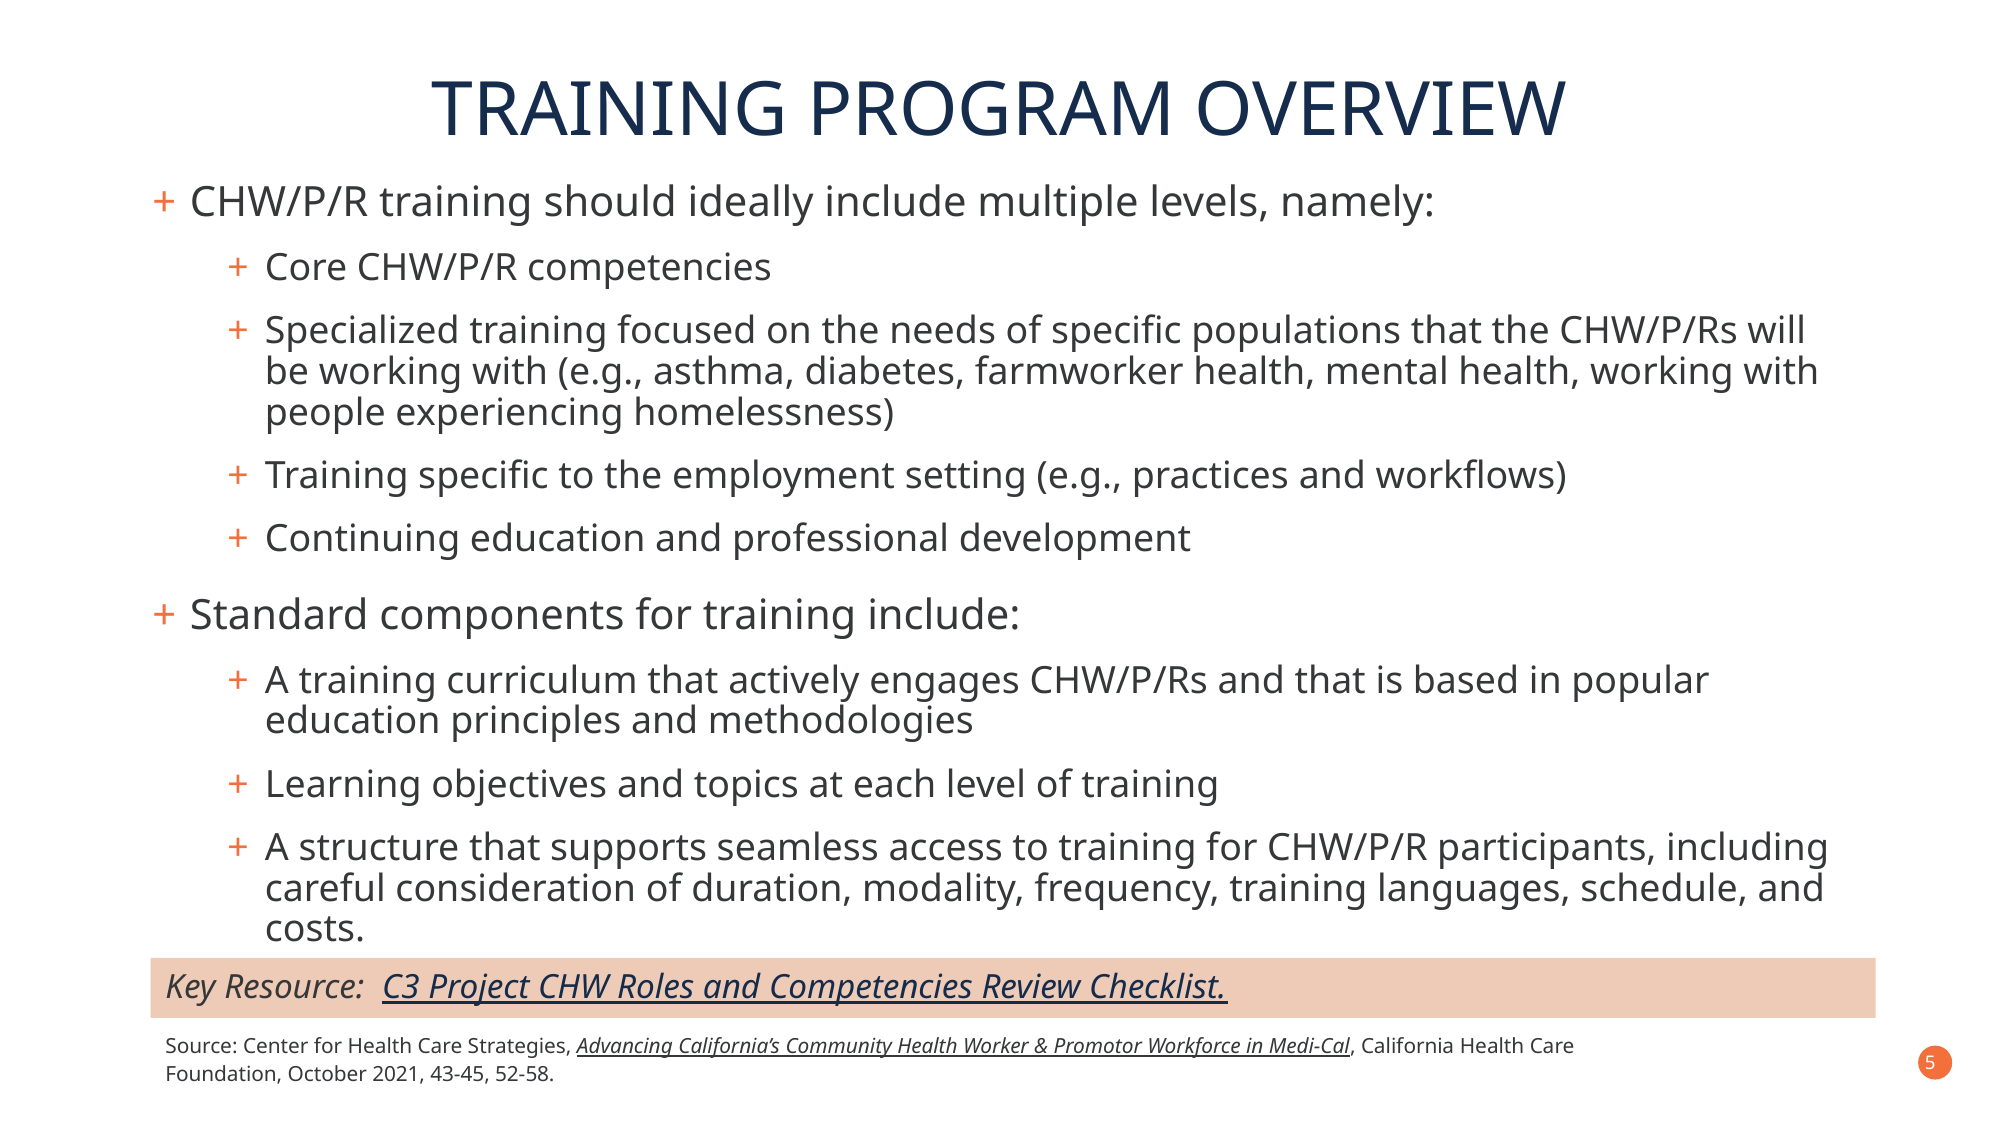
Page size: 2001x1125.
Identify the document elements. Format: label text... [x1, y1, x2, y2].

title Training Program overview [137, 57, 1863, 165]
text_box Source: Center for Health Care Strategies, Advancing California’s Community Health Worker & Promotor Workforce in Medi-Cal, California Health Care Foundation, October 2021, 43-45, 52-58. [150, 1025, 1711, 1094]
text_box Key Resource: C3 Project CHW Roles and Competencies Review Checklist. [150, 957, 1876, 1018]
list CHW/P/R training should ideally include multiple levels, namely: Core CHW/P/R competencies Specialized training focused on the needs of specific populations that the CHW/P/Rs will be working with (e.g., asthma, diabetes, farmworker health, mental health, working with people experiencing homelessness) Training specific to the employment setting (e.g., practices and workflows) Continuing education and professional development Standard components for training include: A training curriculum that actively engages CHW/P/Rs and that is based in popular education principles and methodologies Learning objectives and topics at each level of training A structure that supports seamless access to training for CHW/P/R participants, including careful consideration of duration, modality, frequency, training languages, schedule, and costs. [137, 172, 1863, 963]
